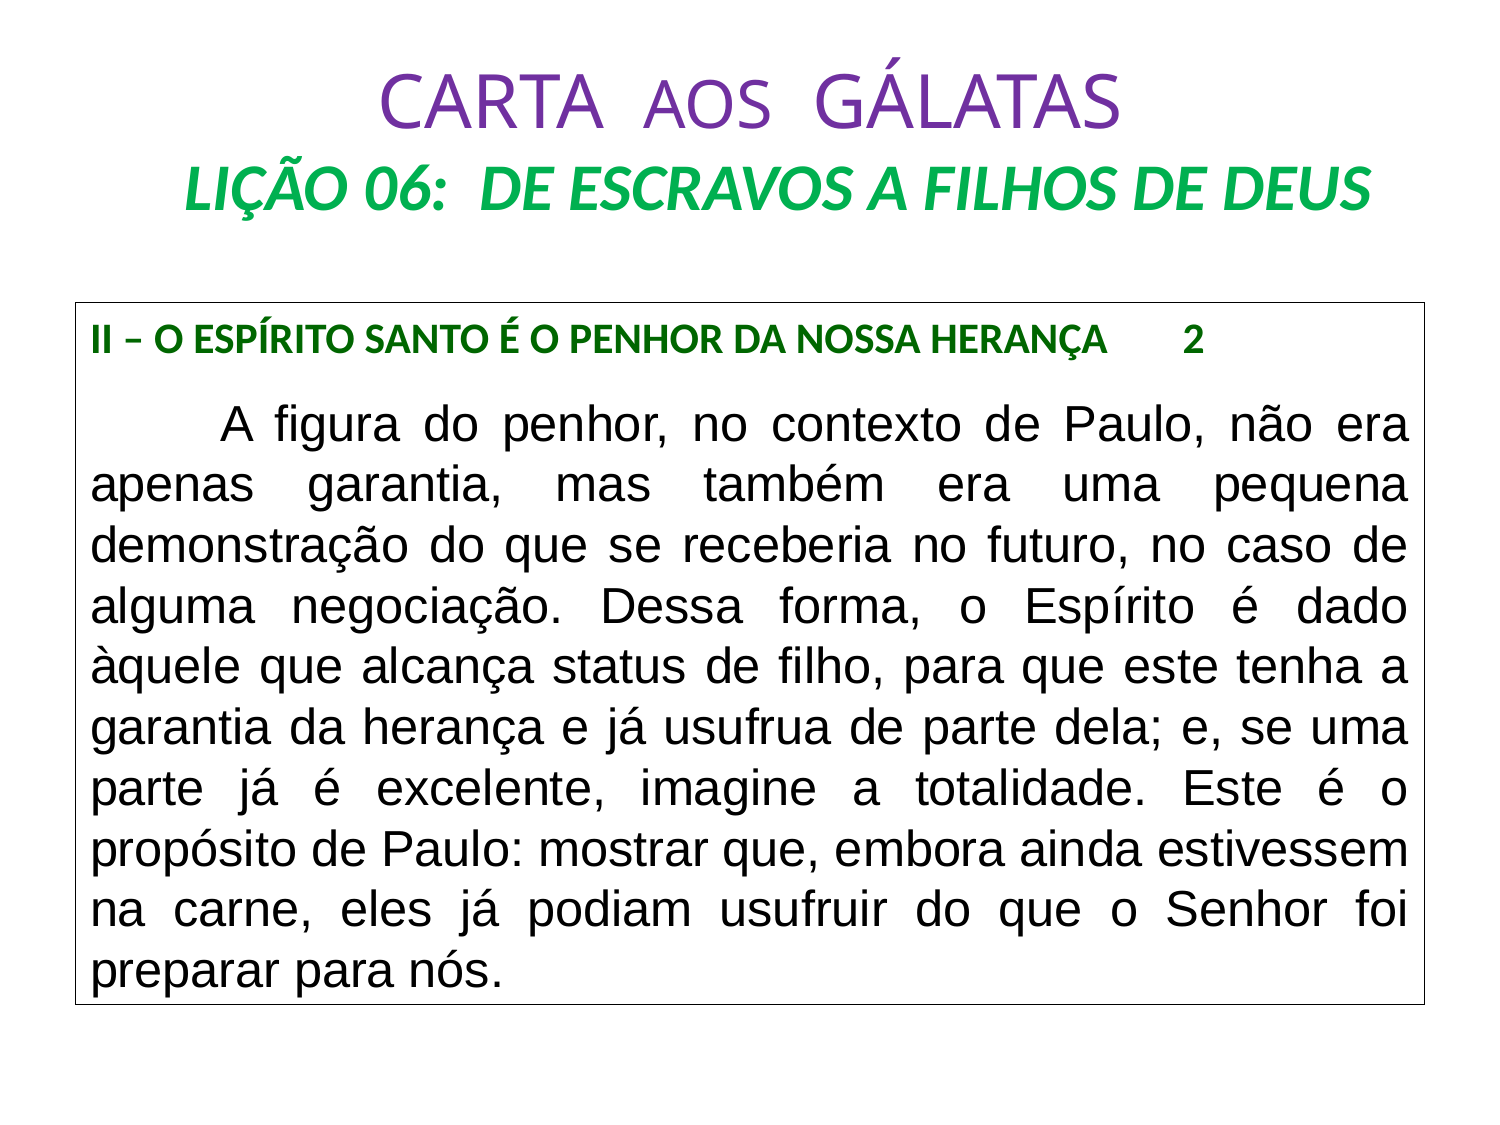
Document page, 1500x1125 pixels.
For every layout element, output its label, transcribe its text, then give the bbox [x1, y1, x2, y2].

title CARTA AOS GÁLATAS LIÇÃO 06: DE ESCRAVOS A FILHOS DE DEUS [75, 45, 1425, 233]
list II – O ESPÍRITO SANTO É O PENHOR DA NOSSA HERANÇA 2 A figura do penhor, no contexto de Paulo, não era apenas garantia, mas também era uma pequena demonstração do que se receberia no futuro, no caso de alguma negociação. Dessa forma, o Espírito é dado àquele que alcança status de filho, para que este tenha a garantia da herança e já usufrua de parte dela; e, se uma parte já é excelente, imagine a totalidade. Este é o propósito de Paulo: mostrar que, embora ainda estivessem na carne, eles já podiam usufruir do que o Senhor foi preparar para nós. [75, 302, 1425, 1005]
